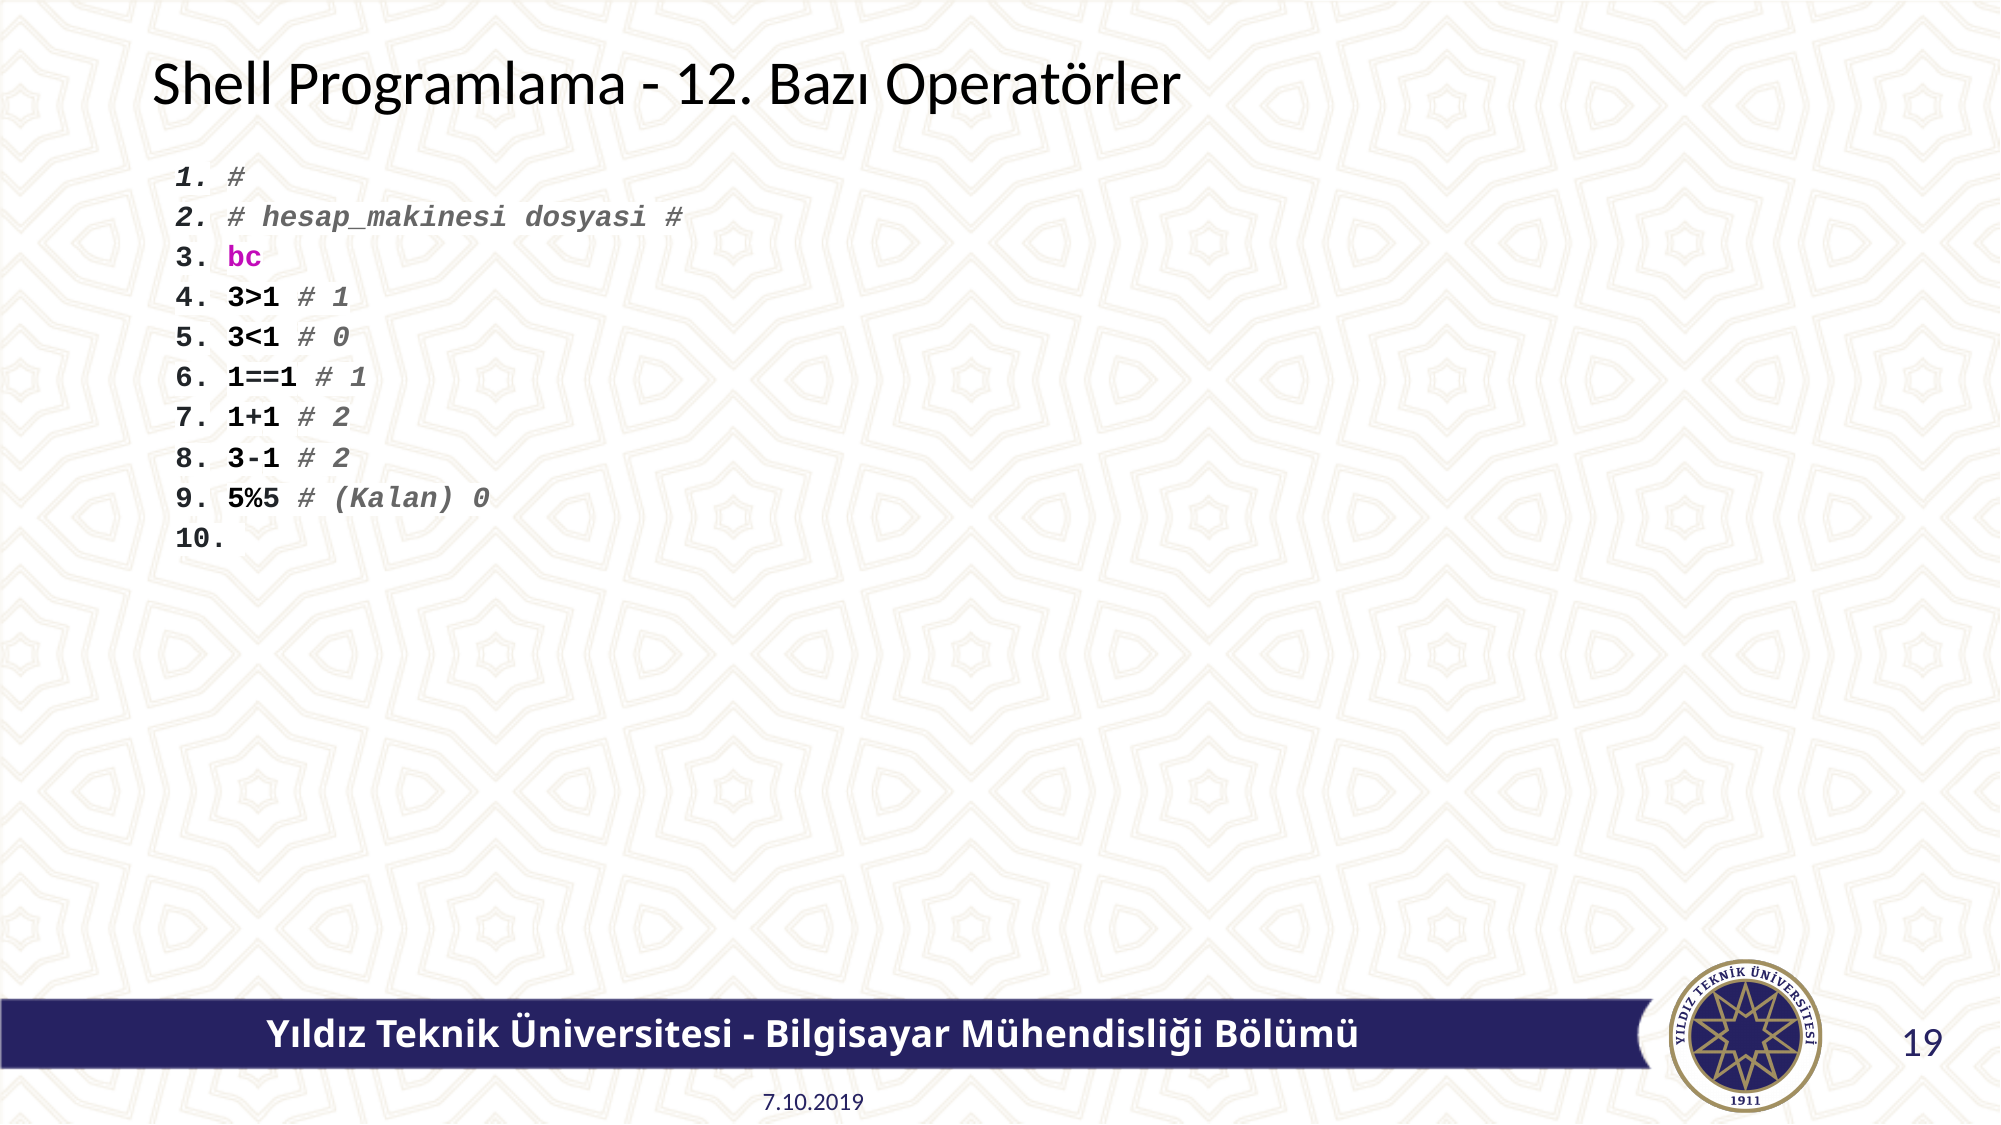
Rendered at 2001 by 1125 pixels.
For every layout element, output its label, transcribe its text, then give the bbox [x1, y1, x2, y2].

footer Yıldız Teknik Üniversitesi - Bilgisayar Mühendisliği Bölümü [0, 997, 1628, 1069]
slide_number 19 [1844, 1010, 2000, 1071]
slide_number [0, 1070, 1628, 1125]
title Shell Programlama - 12. Bazı Operatörler [137, 59, 1863, 109]
list # # hesap_makinesi dosyasi # bc 3>1 # 1 3<1 # 0 1==1 # 1 1+1 # 2 3-1 # 2 5%5 # (Kalan) 0 [137, 144, 1823, 937]
picture [0, 0, 2000, 1125]
